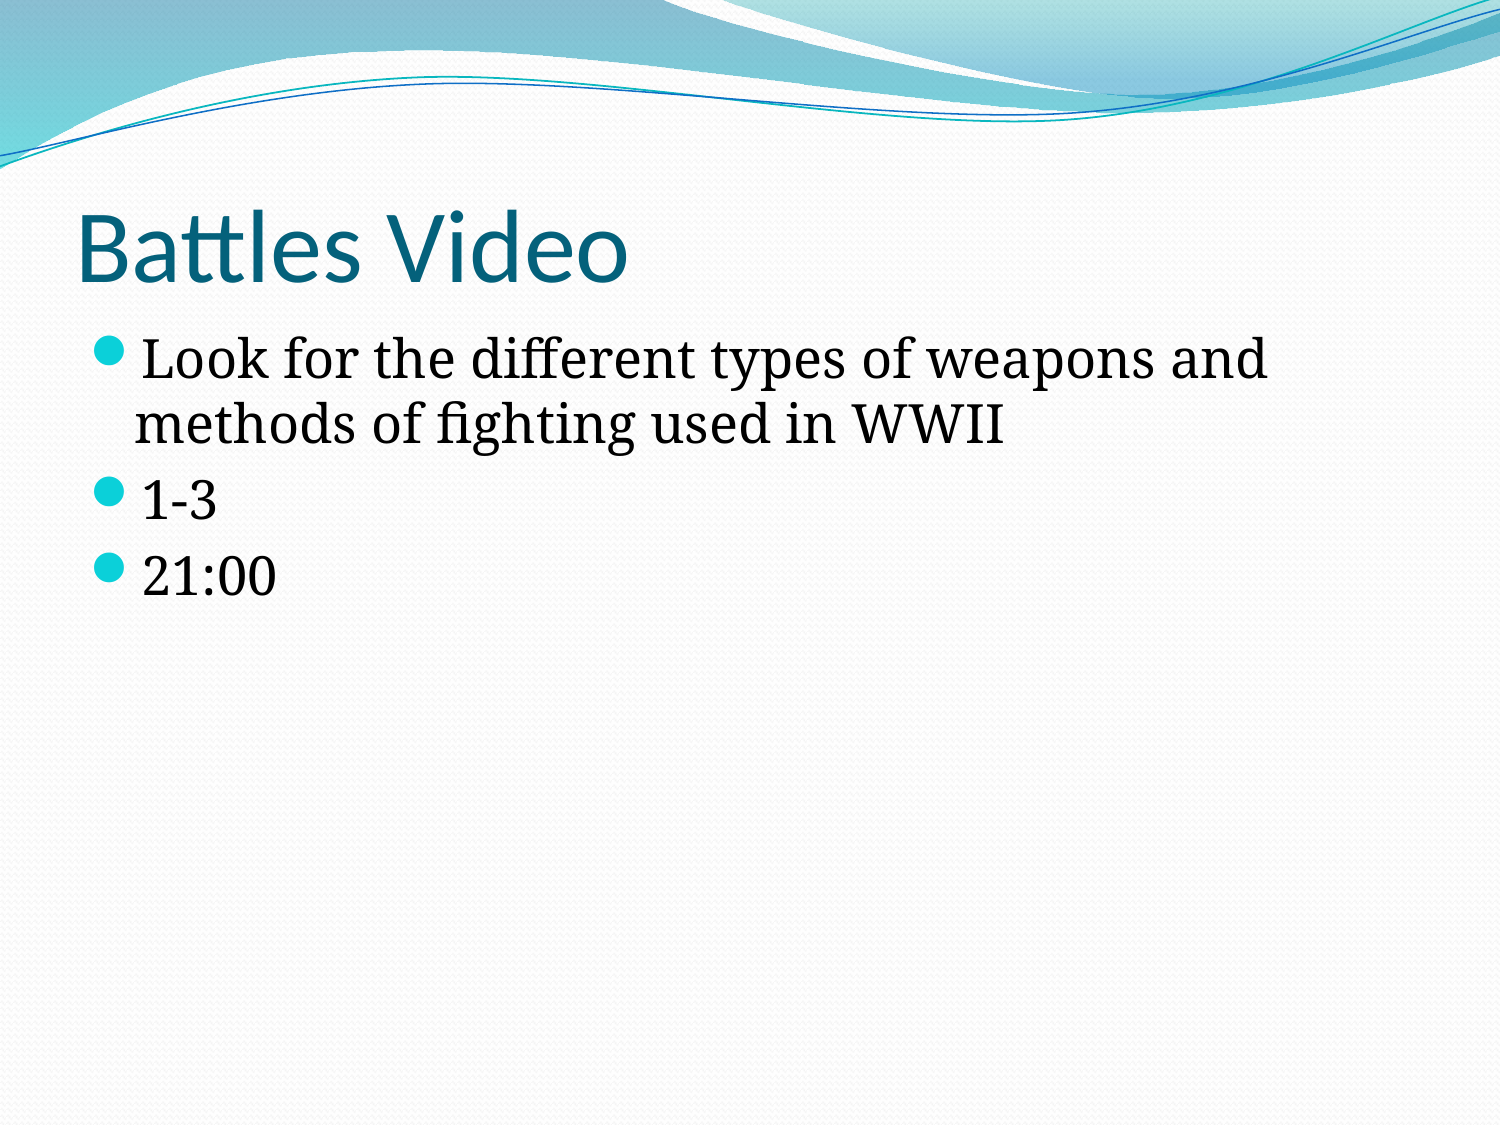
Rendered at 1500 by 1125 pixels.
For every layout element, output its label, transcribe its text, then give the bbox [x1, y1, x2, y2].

list Look for the different types of weapons and methods of fighting used in WWII 1-3 21:00 [75, 317, 1425, 1038]
title Battles Video [75, 115, 1425, 303]
